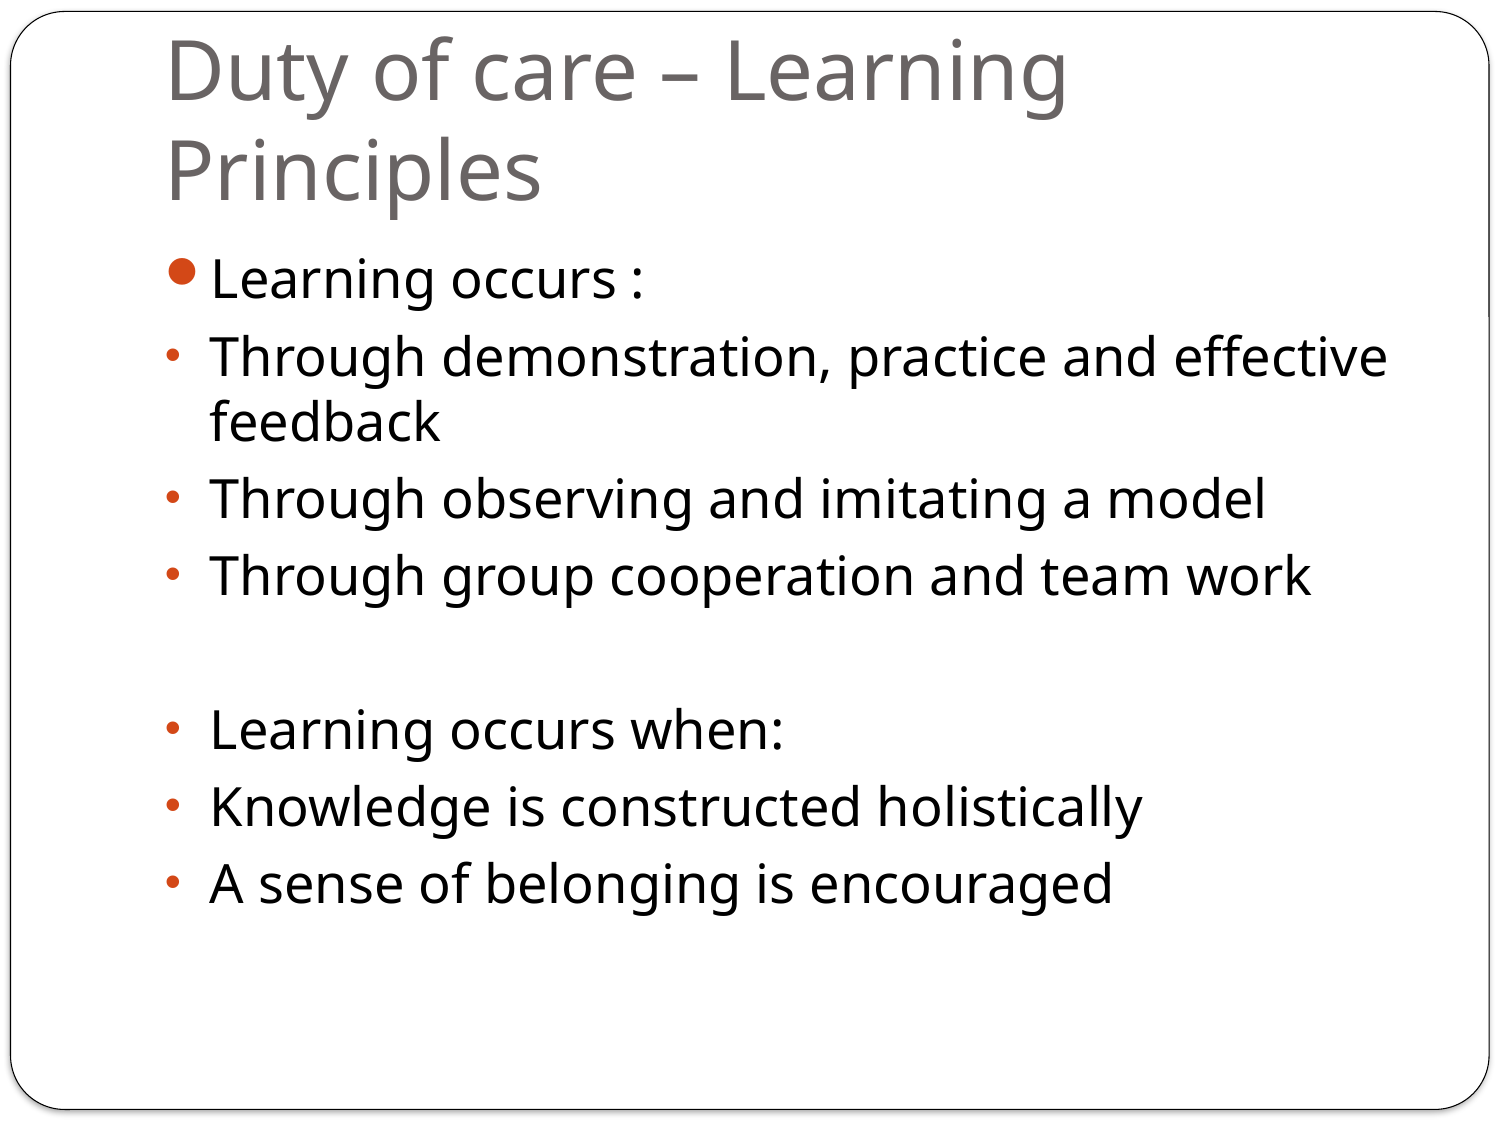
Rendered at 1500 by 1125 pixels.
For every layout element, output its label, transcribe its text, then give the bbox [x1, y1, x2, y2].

list Learning occurs : Through demonstration, practice and effective feedback Through observing and imitating a model Through group cooperation and team work Learning occurs when: Knowledge is constructed holistically A sense of belonging is encouraged [150, 237, 1425, 988]
title Duty of care – Learning Principles [150, 45, 1425, 233]
